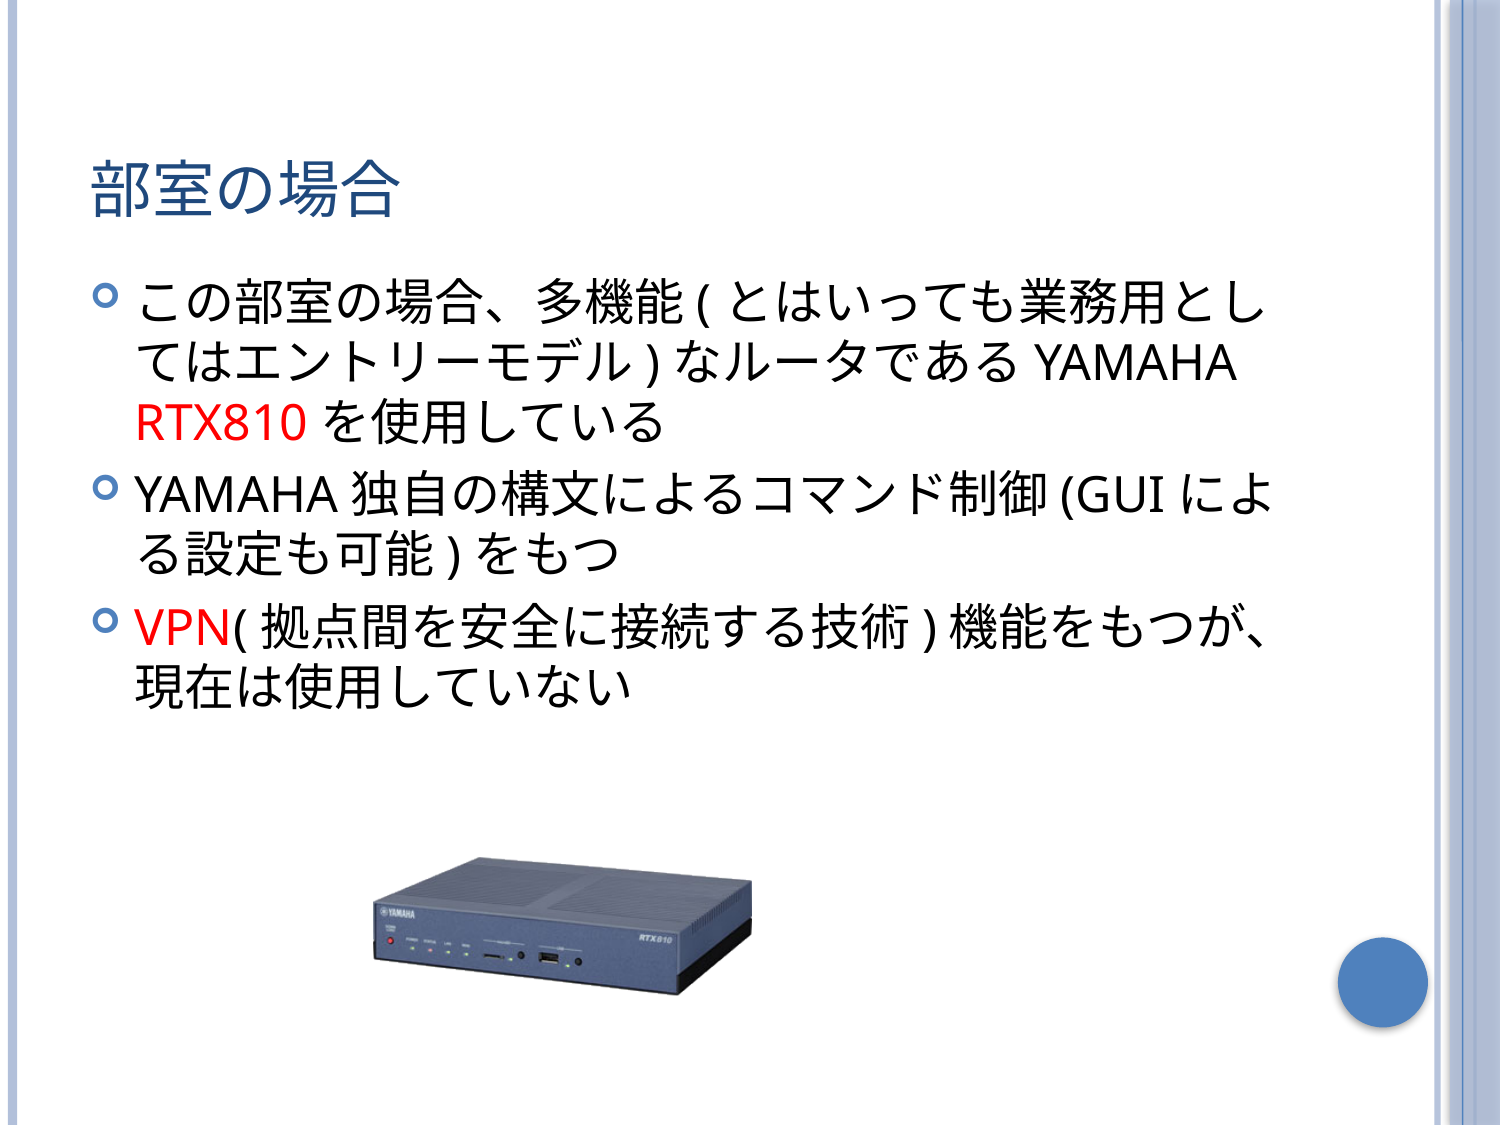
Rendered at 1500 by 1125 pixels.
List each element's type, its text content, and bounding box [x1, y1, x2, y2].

picture [372, 737, 752, 1117]
list この部室の場合、多機能(とはいっても業務用としてはエントリーモデル)なルータであるYAMAHA RTX810を使用している YAMAHA独自の構文によるコマンド制御(GUIによる設定も可能)をもつ VPN(拠点間を安全に接続する技術)機能をもつが、現在は使用していない [75, 262, 1300, 1062]
title 部室の場合 [75, 45, 1300, 233]
